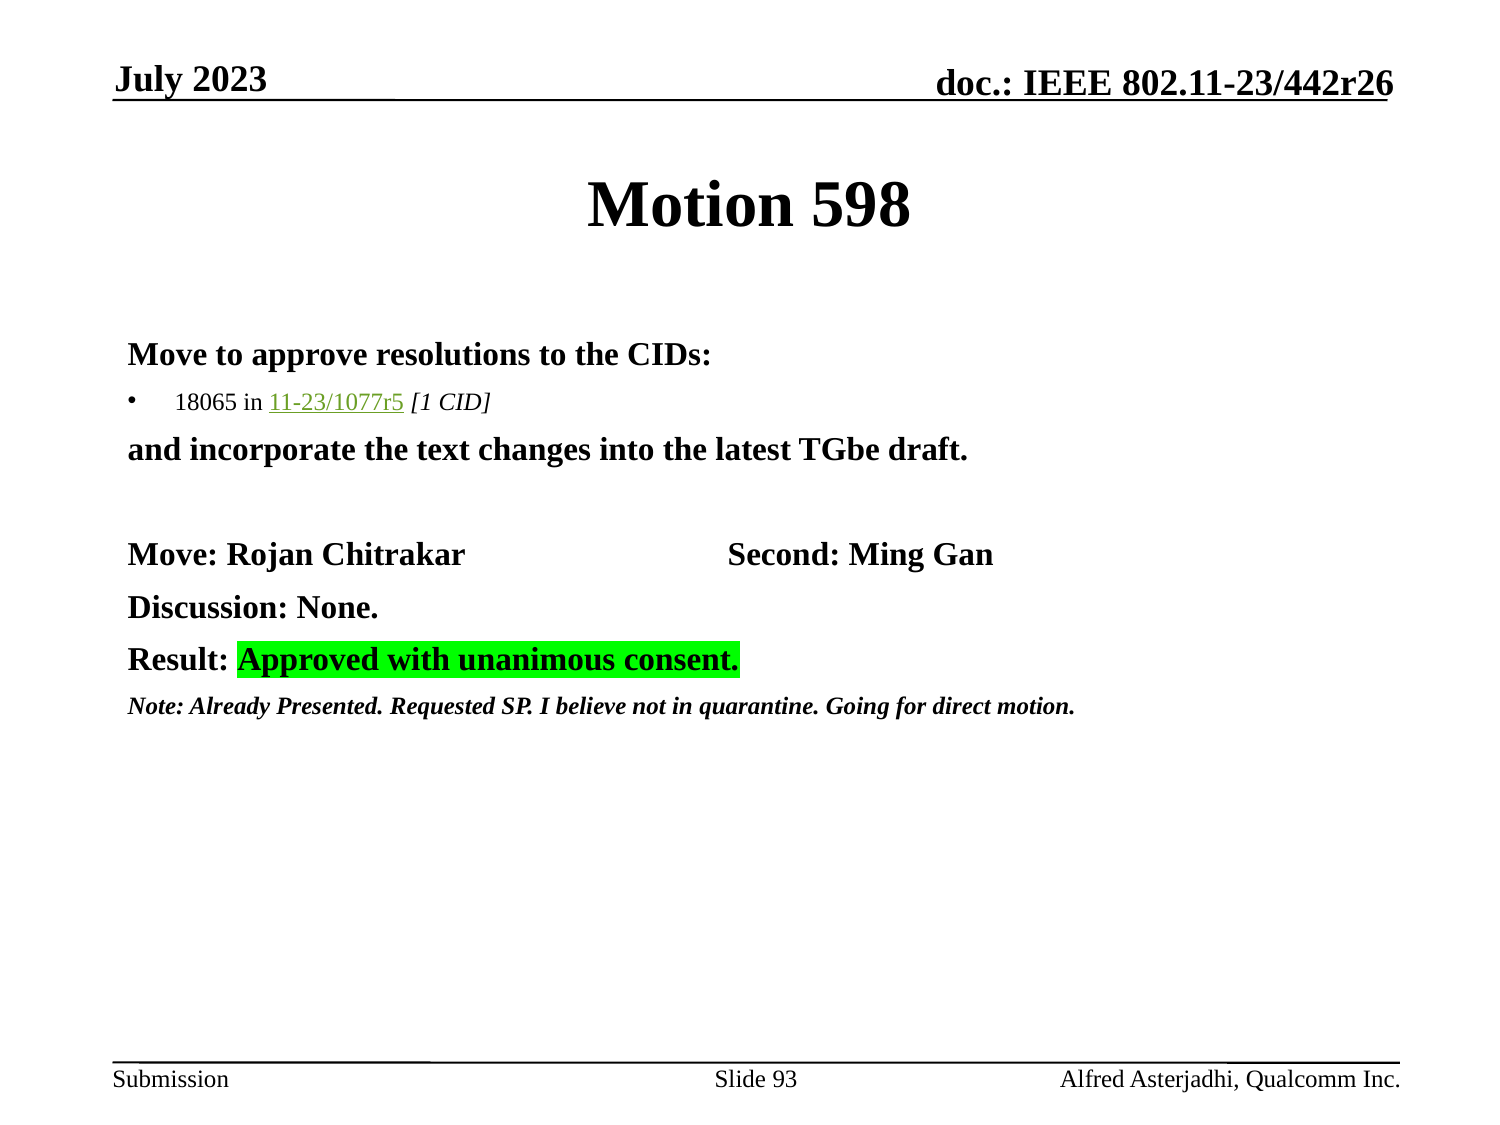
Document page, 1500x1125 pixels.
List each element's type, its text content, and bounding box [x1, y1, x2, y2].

footer Alfred Asterjadhi, Qualcomm Inc. [878, 1061, 1402, 1093]
title Motion 598 [112, 112, 1388, 288]
list Move to approve resolutions to the CIDs: 18065 in 11-23/1077r5 [1 CID] and incorporate the text changes into the latest TGbe draft. Move: Rojan Chitrakar Second: Ming Gan Discussion: None. Result: Approved with unanimous consent. Note: Already Presented. Requested SP. I believe not in quarantine. Going for direct motion. [112, 324, 1388, 1063]
slide_number Slide 93 [712, 1061, 800, 1123]
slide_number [114, 54, 423, 100]
